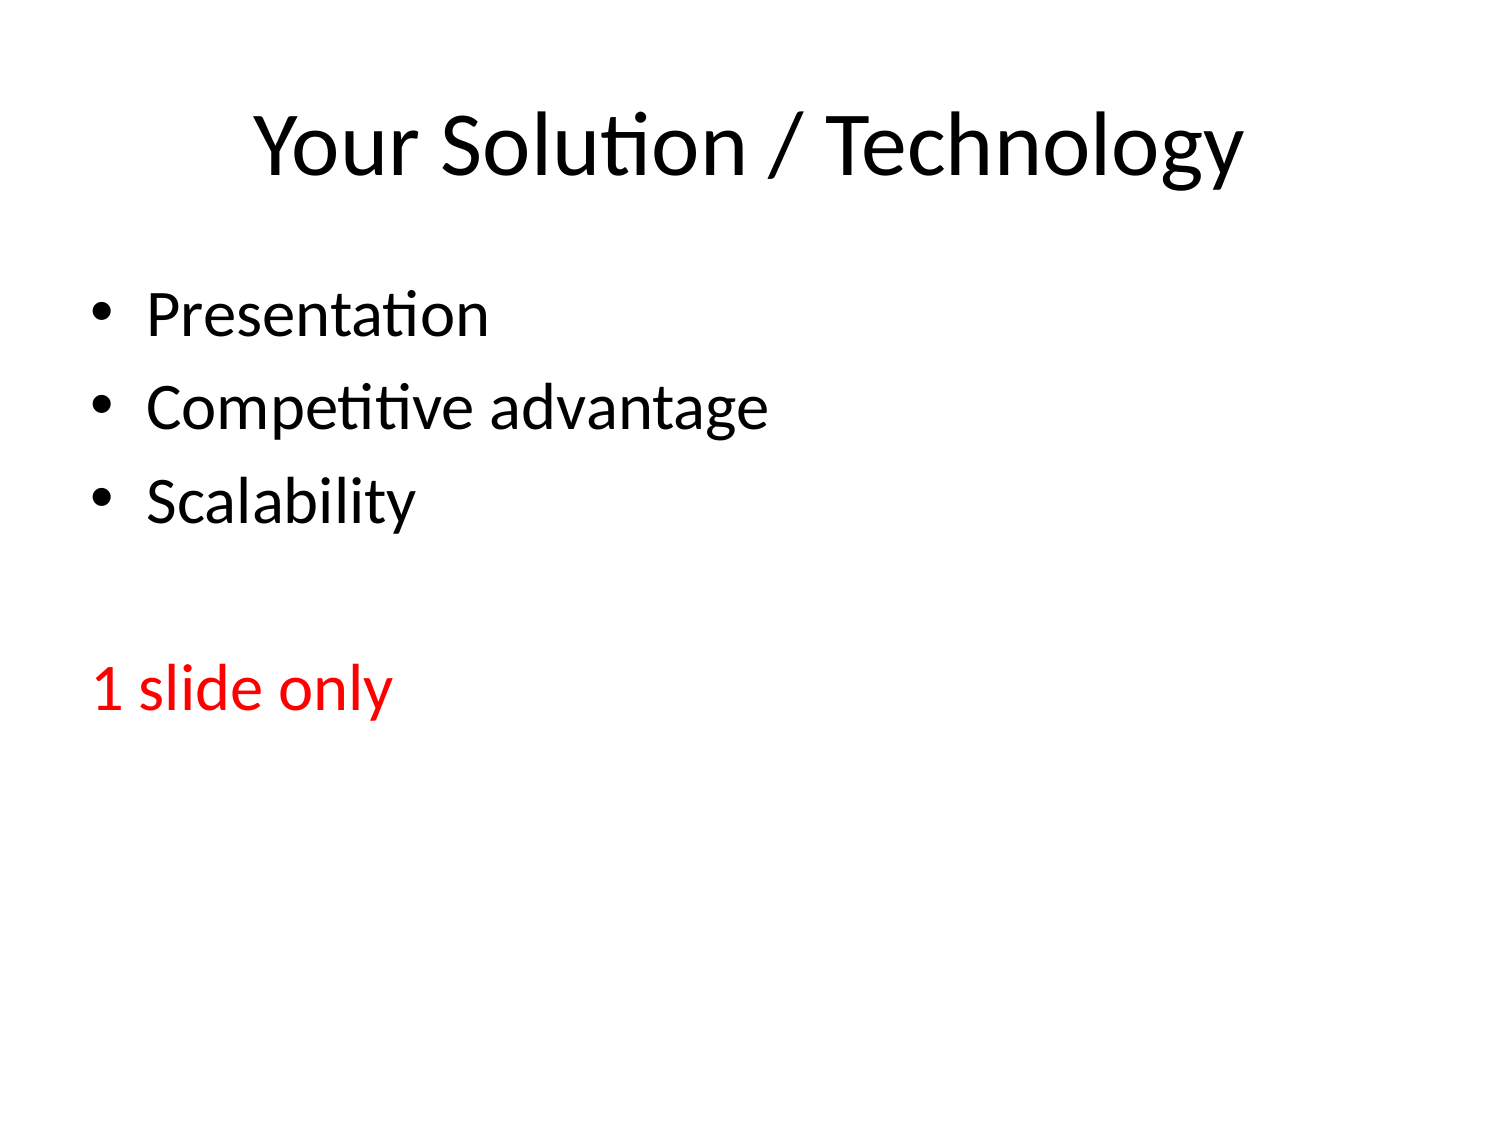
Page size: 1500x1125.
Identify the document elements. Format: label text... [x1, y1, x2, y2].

list Presentation Competitive advantage Scalability 1 slide only [75, 262, 1425, 1005]
title Your Solution / Technology [75, 45, 1425, 233]
